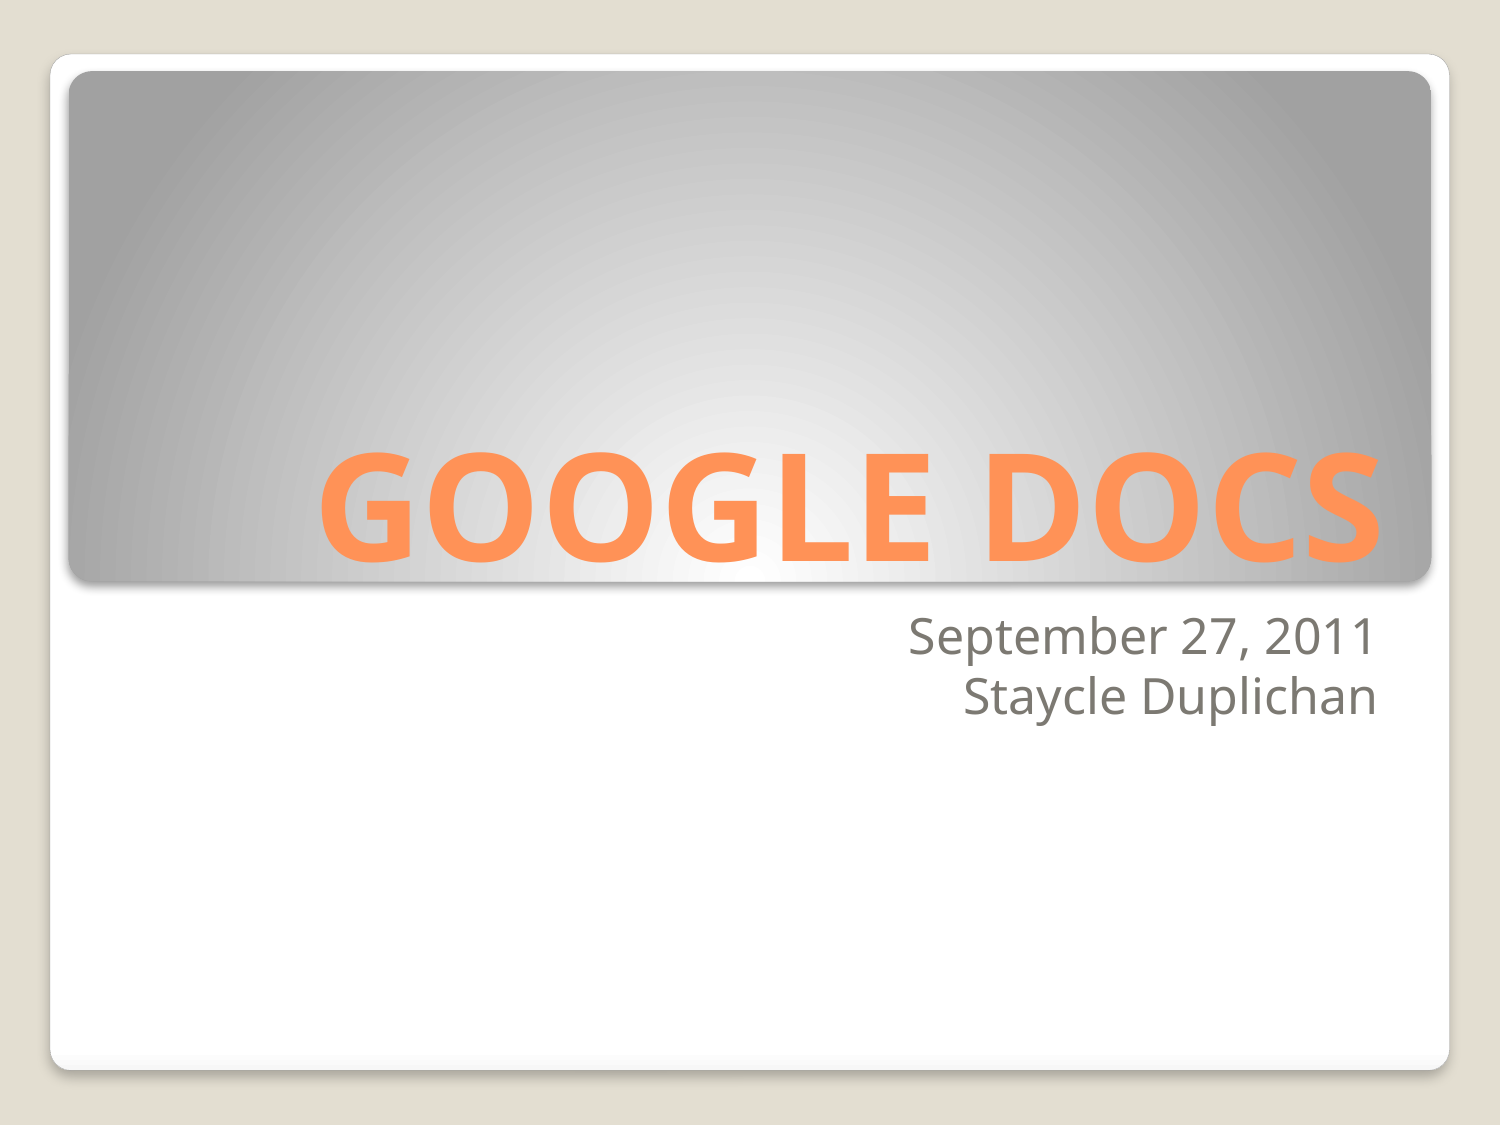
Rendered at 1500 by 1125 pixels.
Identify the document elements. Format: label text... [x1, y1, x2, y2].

title GOOGLE DOCS [118, 298, 1394, 599]
subtitle September 27, 2011 Staycle Duplichan [118, 604, 1394, 755]
